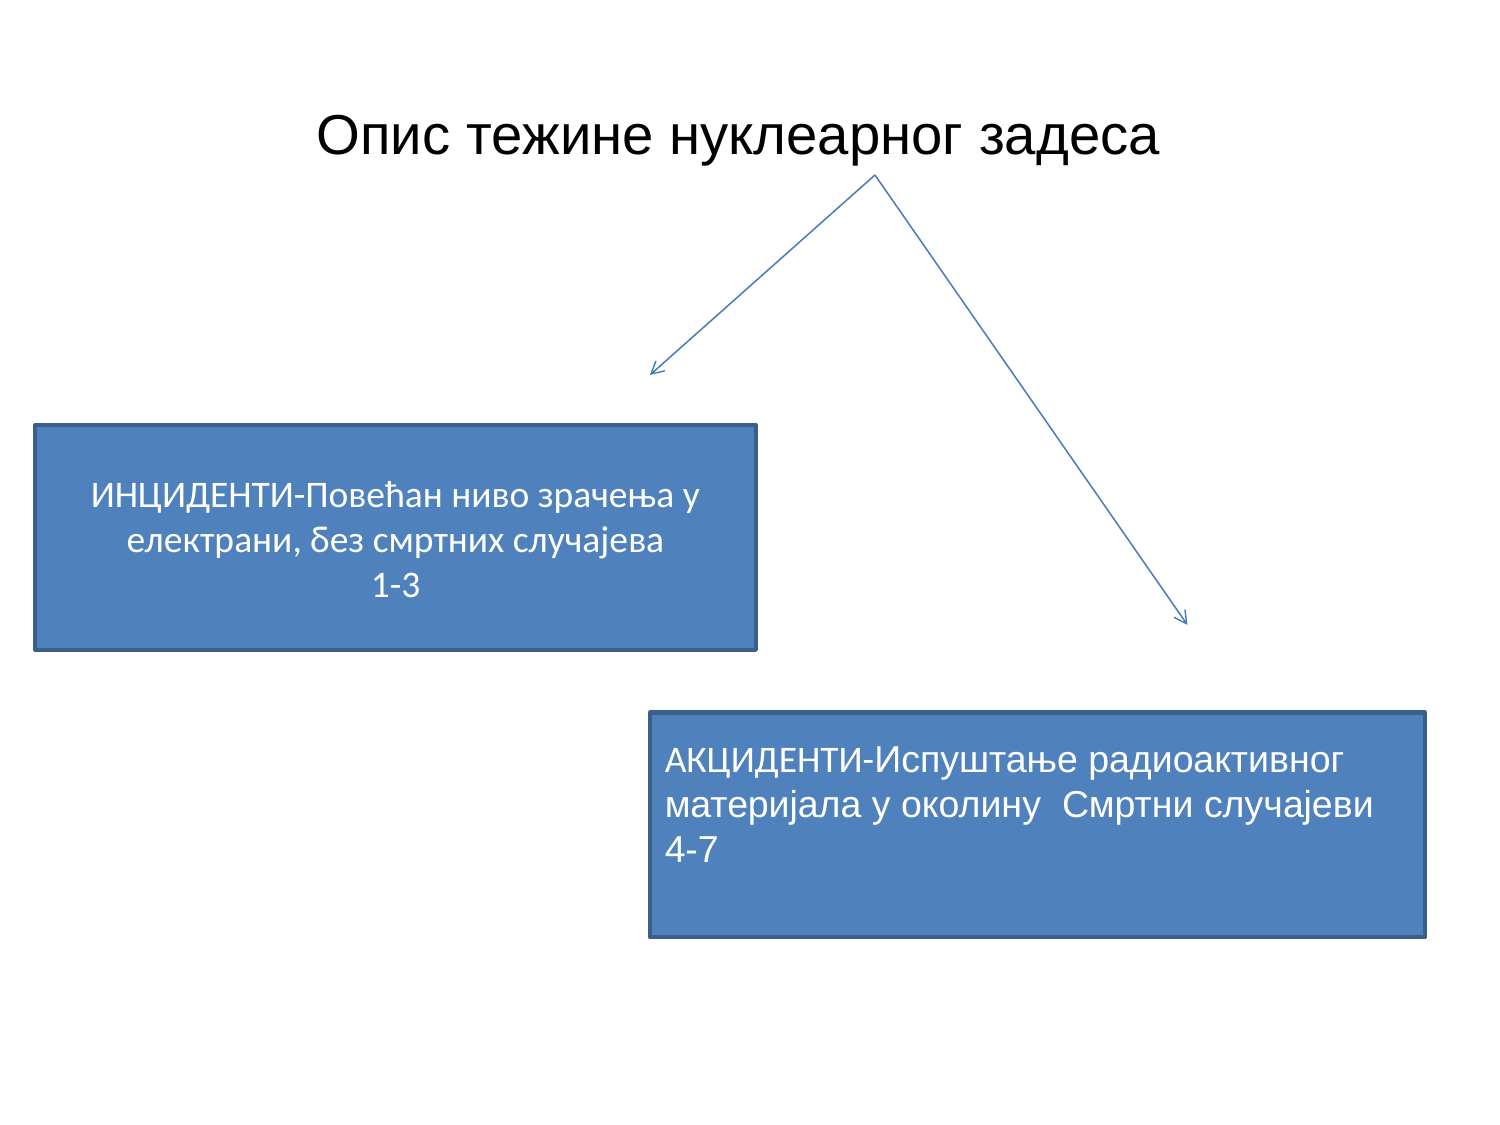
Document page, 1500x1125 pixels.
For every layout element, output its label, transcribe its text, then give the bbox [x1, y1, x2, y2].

text_box ИНЦИДЕНТИ-Повећан ниво зрачења у електрани, без смртних случајева 1-3 [33, 423, 758, 652]
title Опис тежине нуклеарног задеса [63, 42, 1414, 231]
text_box АКЦИДЕНТИ-Испуштање радиоактивног материјала у околину Смртни случајеви 4-7 [648, 710, 1427, 939]
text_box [874, 174, 1188, 626]
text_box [649, 174, 873, 376]
